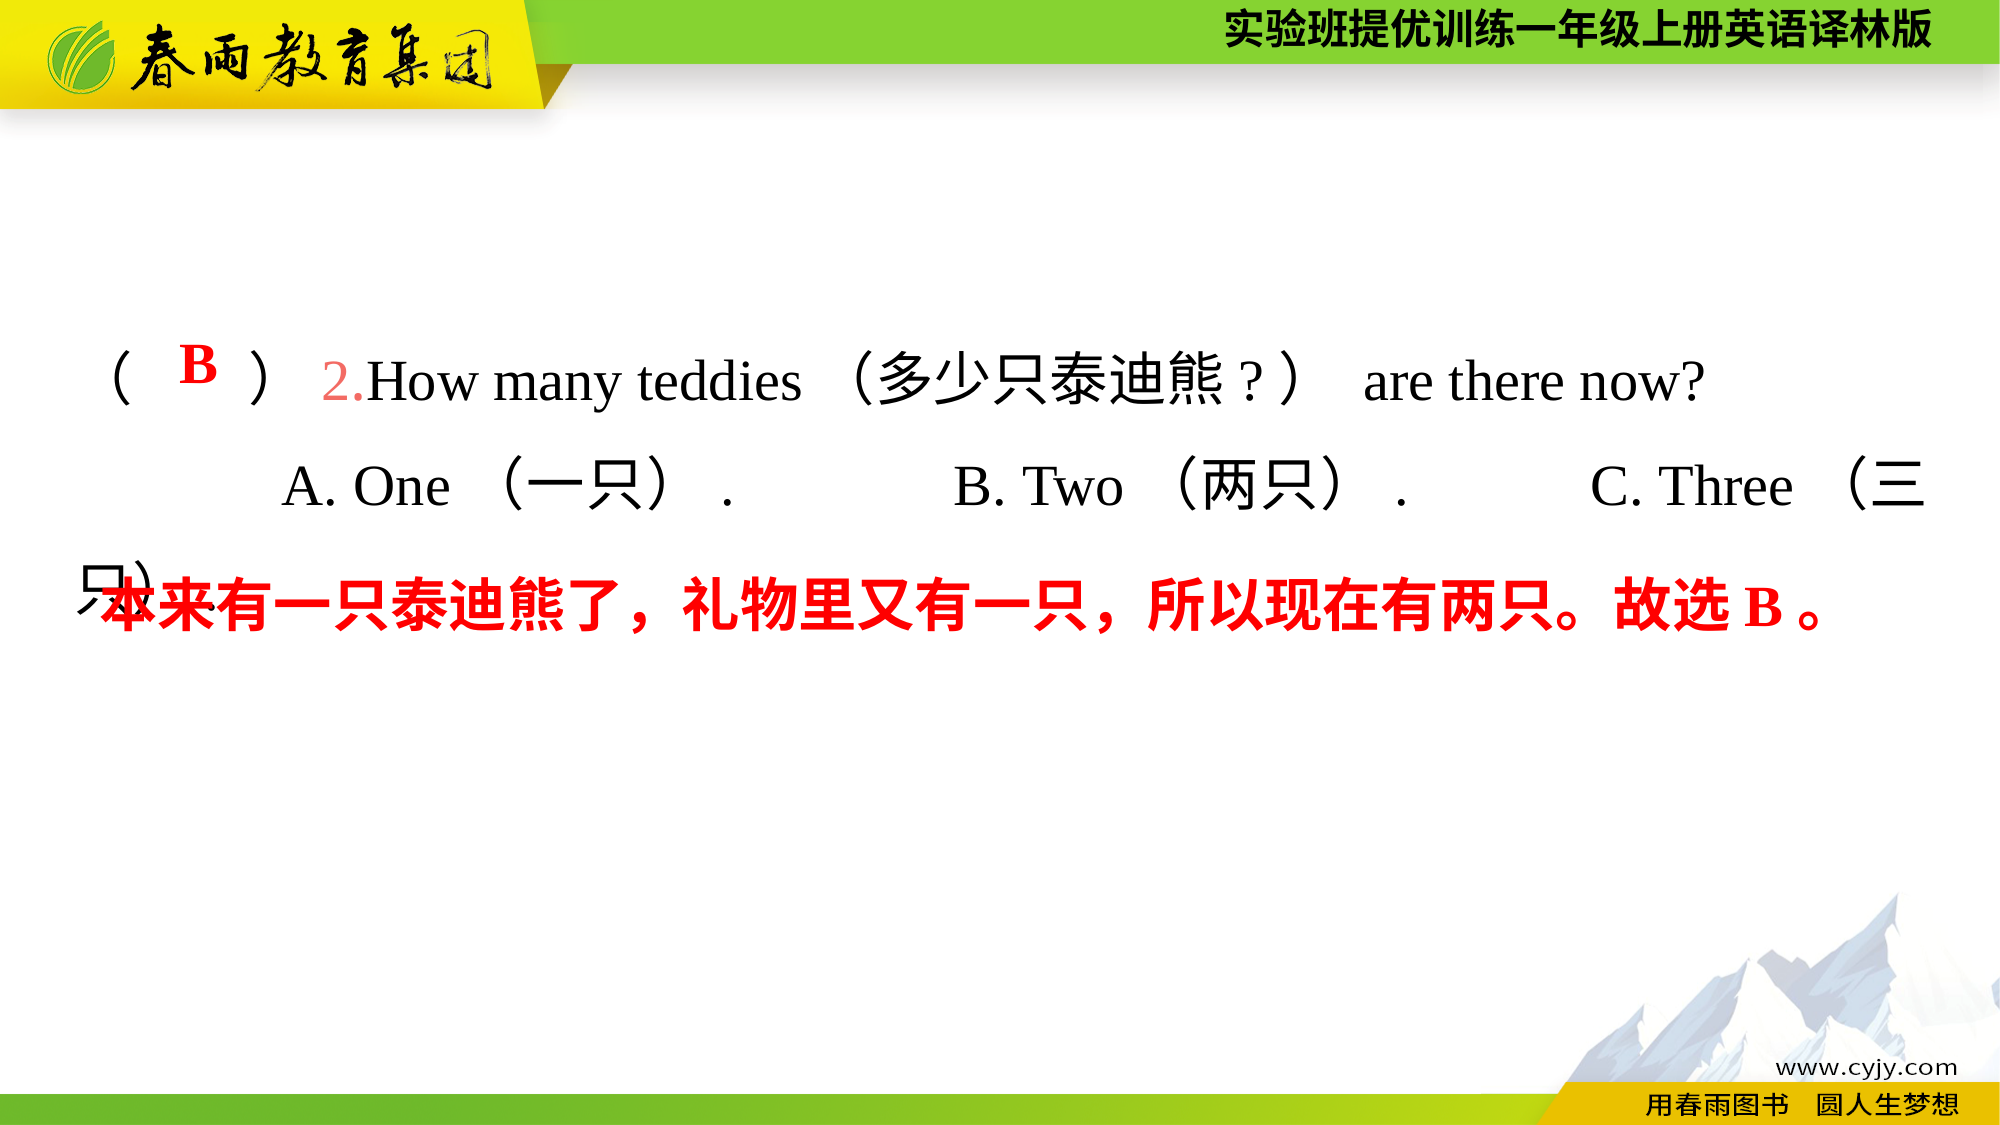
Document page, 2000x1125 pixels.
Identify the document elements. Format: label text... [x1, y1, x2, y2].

text_box B [164, 317, 234, 403]
text_box 本来有一只泰迪熊了，礼物里又有一只，所以现在有两只。故选B。 [84, 525, 1969, 646]
picture [0, 0, 2000, 1125]
list （ ）2.How many teddies（多少只泰迪熊?） are there now? A. One（一只）. B. Two（两只）. C. Three（三只）. [59, 299, 1944, 514]
